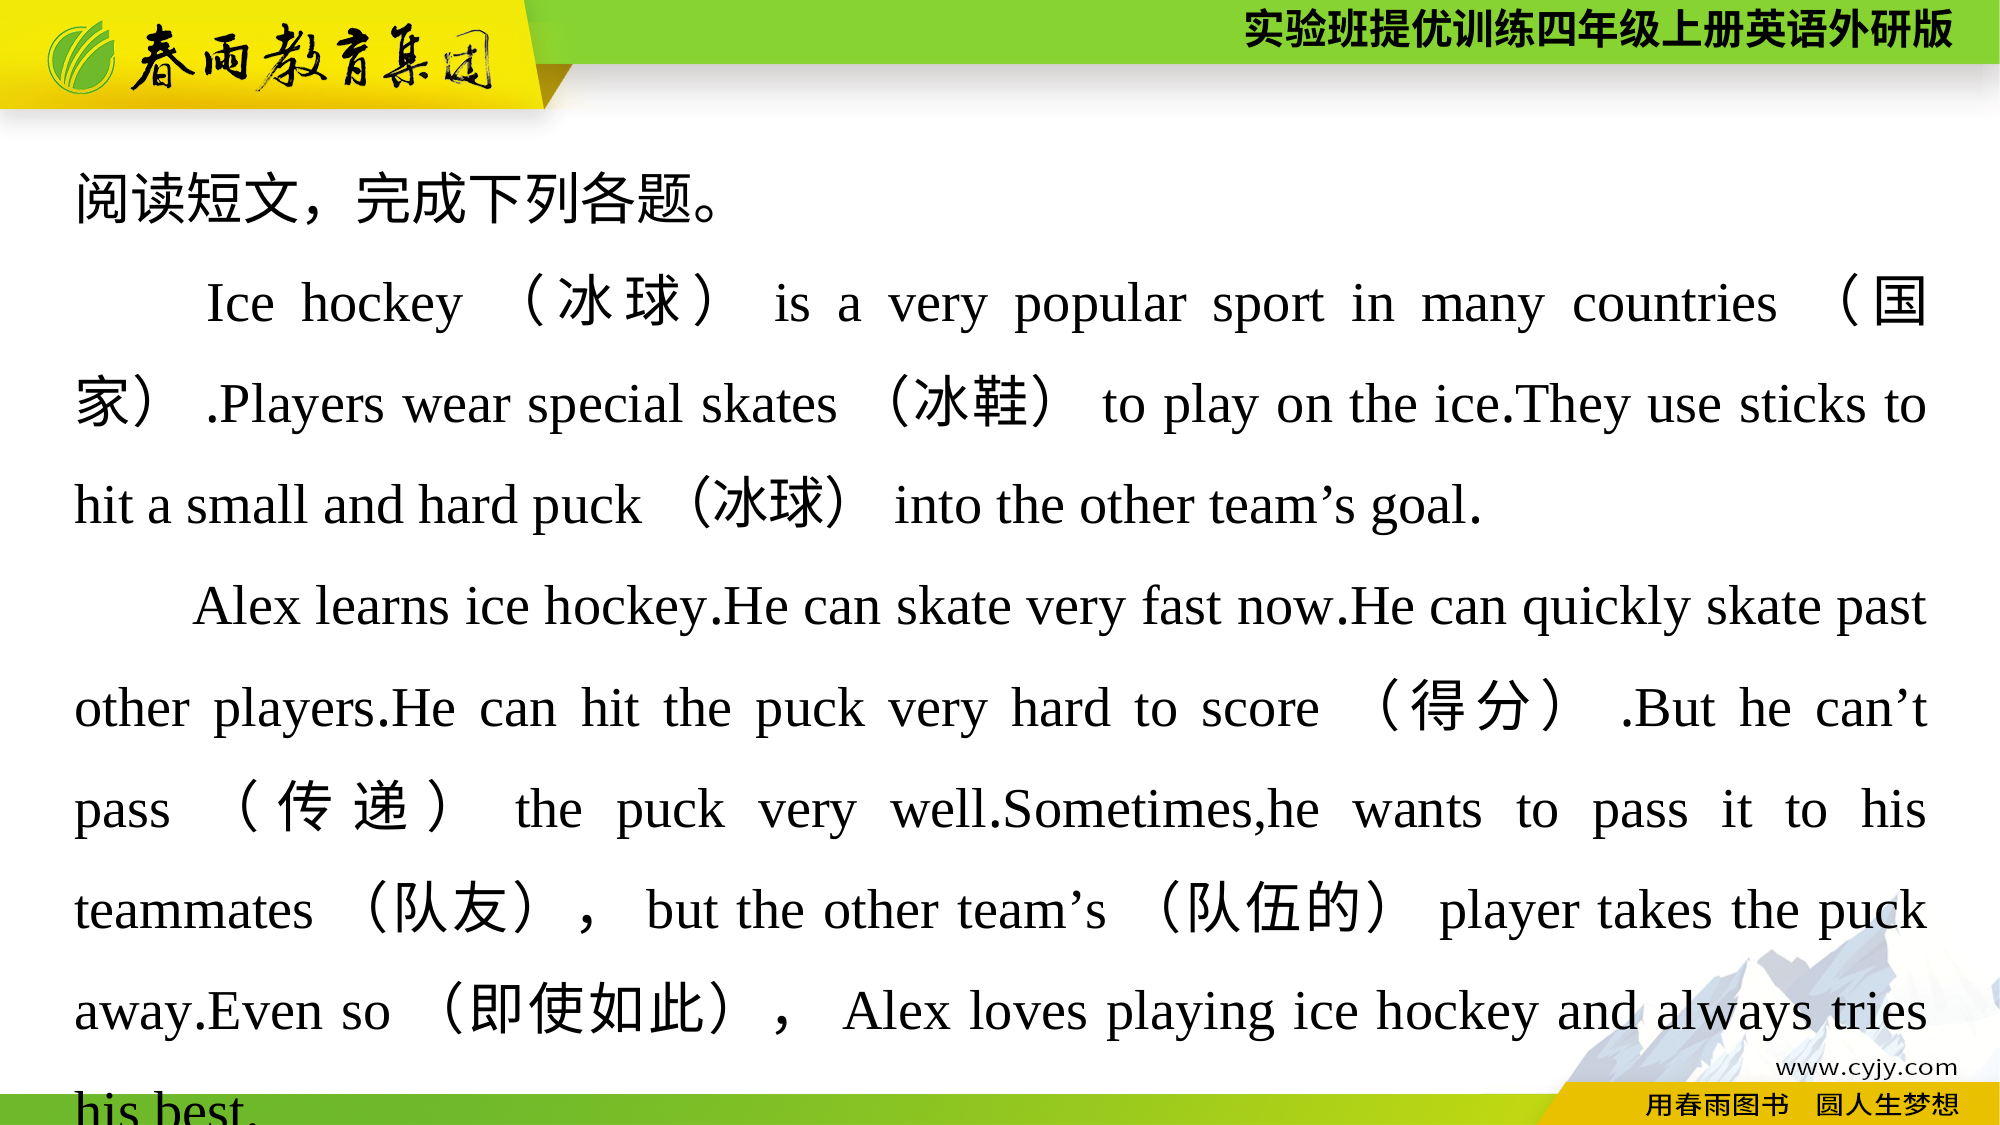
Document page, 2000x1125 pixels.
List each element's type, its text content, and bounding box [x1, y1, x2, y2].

list 阅读短文，完成下列各题。 Ice hockey（冰球）is a very popular sport in many countries（国家）.Players wear special skates（冰鞋）to play on the ice.They use sticks to hit a small and hard puck（冰球）into the other team’s goal. Alex learns ice hockey.He can skate very fast now.He can quickly skate past other players.He can hit the puck very hard to score（得分）.But he can’t pass（传递）the puck very well.Sometimes,he wants to pass it to his teammates（队友），but the other team’s（队伍的）player takes the puck away.Even so（即使如此），Alex loves playing ice hockey and always tries his best. [59, 122, 1944, 1058]
picture [0, 0, 2000, 1125]
